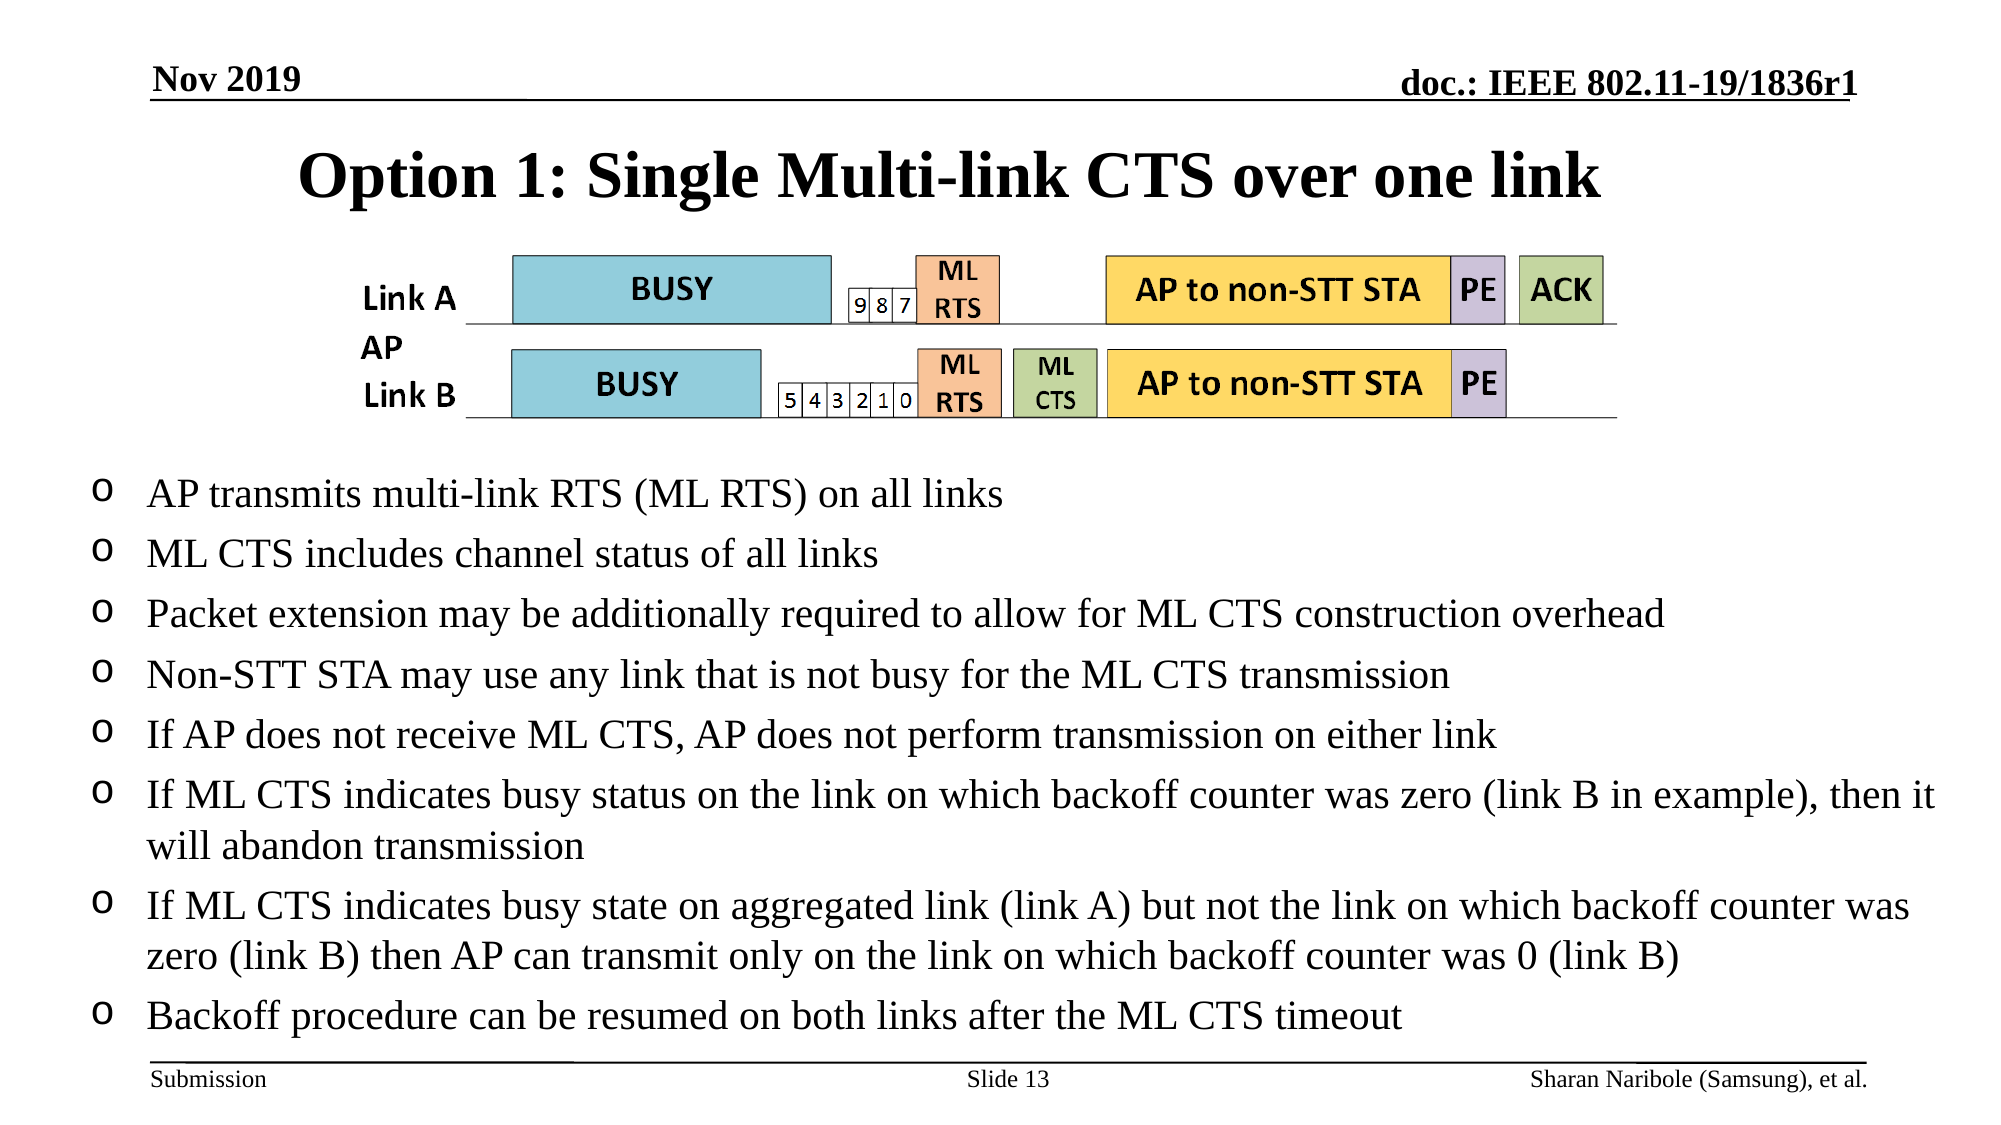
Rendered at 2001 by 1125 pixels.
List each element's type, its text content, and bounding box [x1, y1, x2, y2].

slide_number Slide 13 [950, 1061, 1067, 1123]
picture [334, 241, 1623, 436]
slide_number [152, 54, 563, 100]
list AP transmits multi-link RTS (ML RTS) on all links ML CTS includes channel status of all links Packet extension may be additionally required to allow for ML CTS construction overhead Non-STT STA may use any link that is not busy for the ML CTS transmission If AP does not receive ML CTS, AP does not perform transmission on either link If ML CTS indicates busy status on the link on which backoff counter was zero (link B in example), then it will abandon transmission If ML CTS indicates busy state on aggregated link (link A) but not the link on which backoff counter was zero (link B) then AP can transmit only on the link on which backoff counter was 0 (link B) Backoff procedure can be resumed on both links after the ML CTS timeout [0, 457, 1958, 816]
title Option 1: Single Multi-link CTS over one link [0, 118, 1932, 224]
footer Sharan Naribole (Samsung), et al. [1171, 1061, 1869, 1093]
